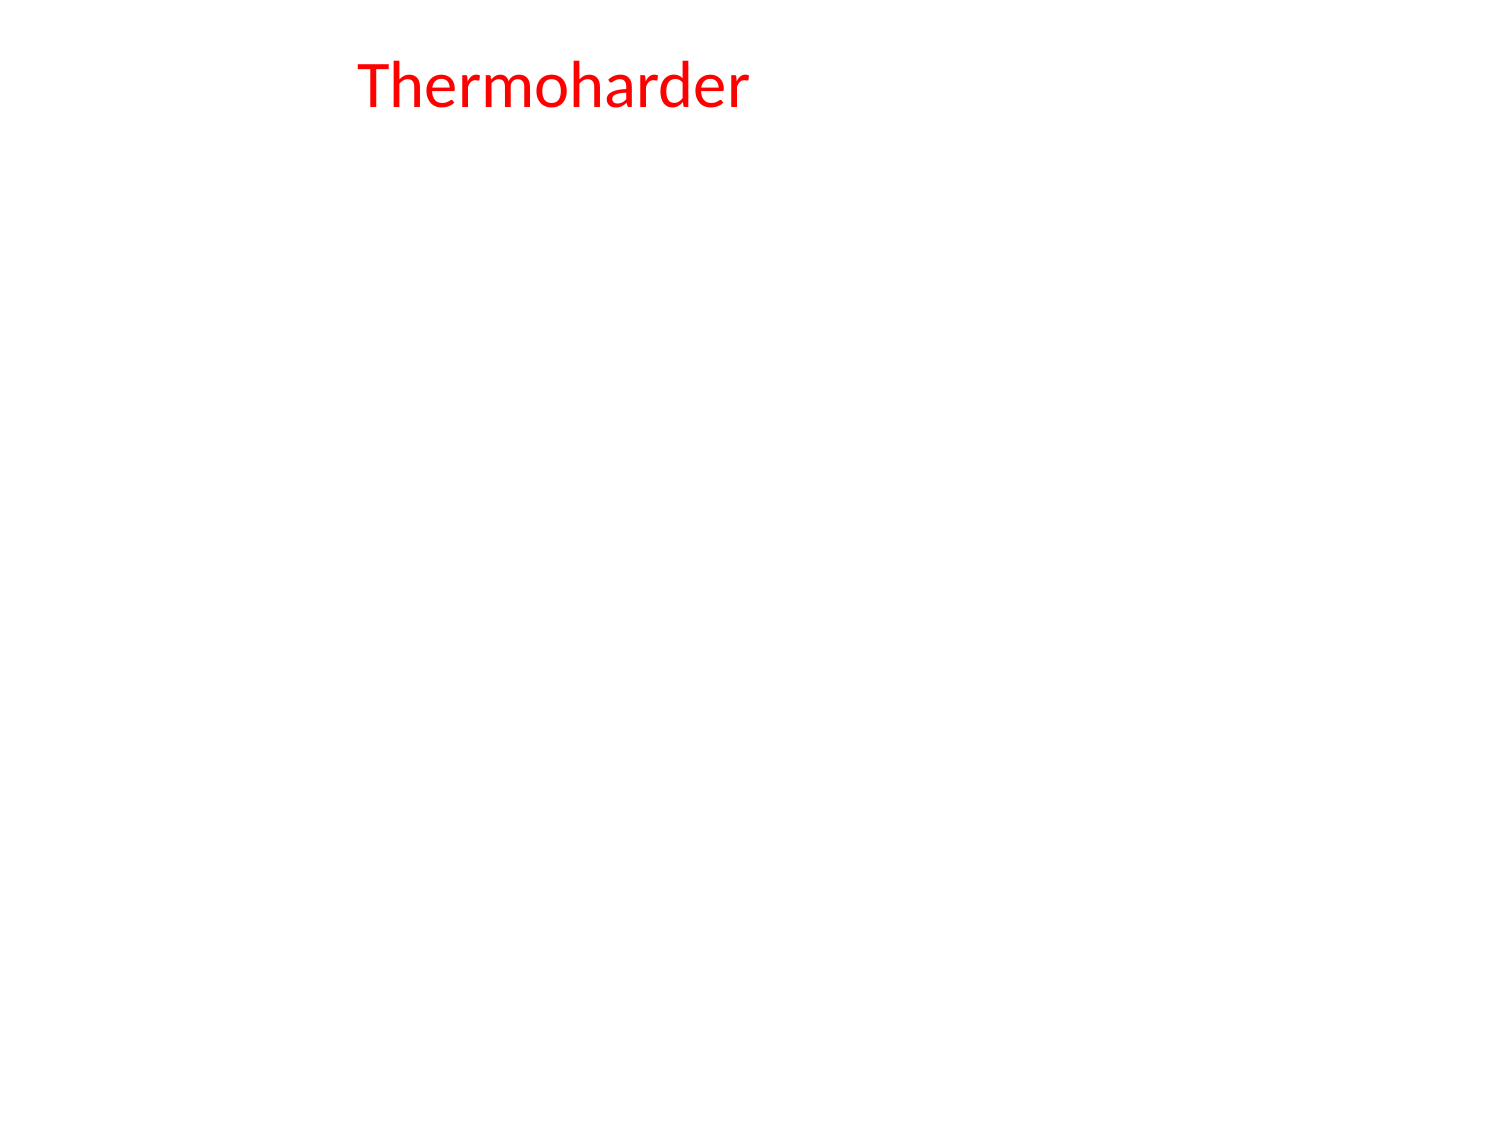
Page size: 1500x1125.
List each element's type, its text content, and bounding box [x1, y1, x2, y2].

text_box Polymeren Thermoharder [29, 33, 1500, 128]
